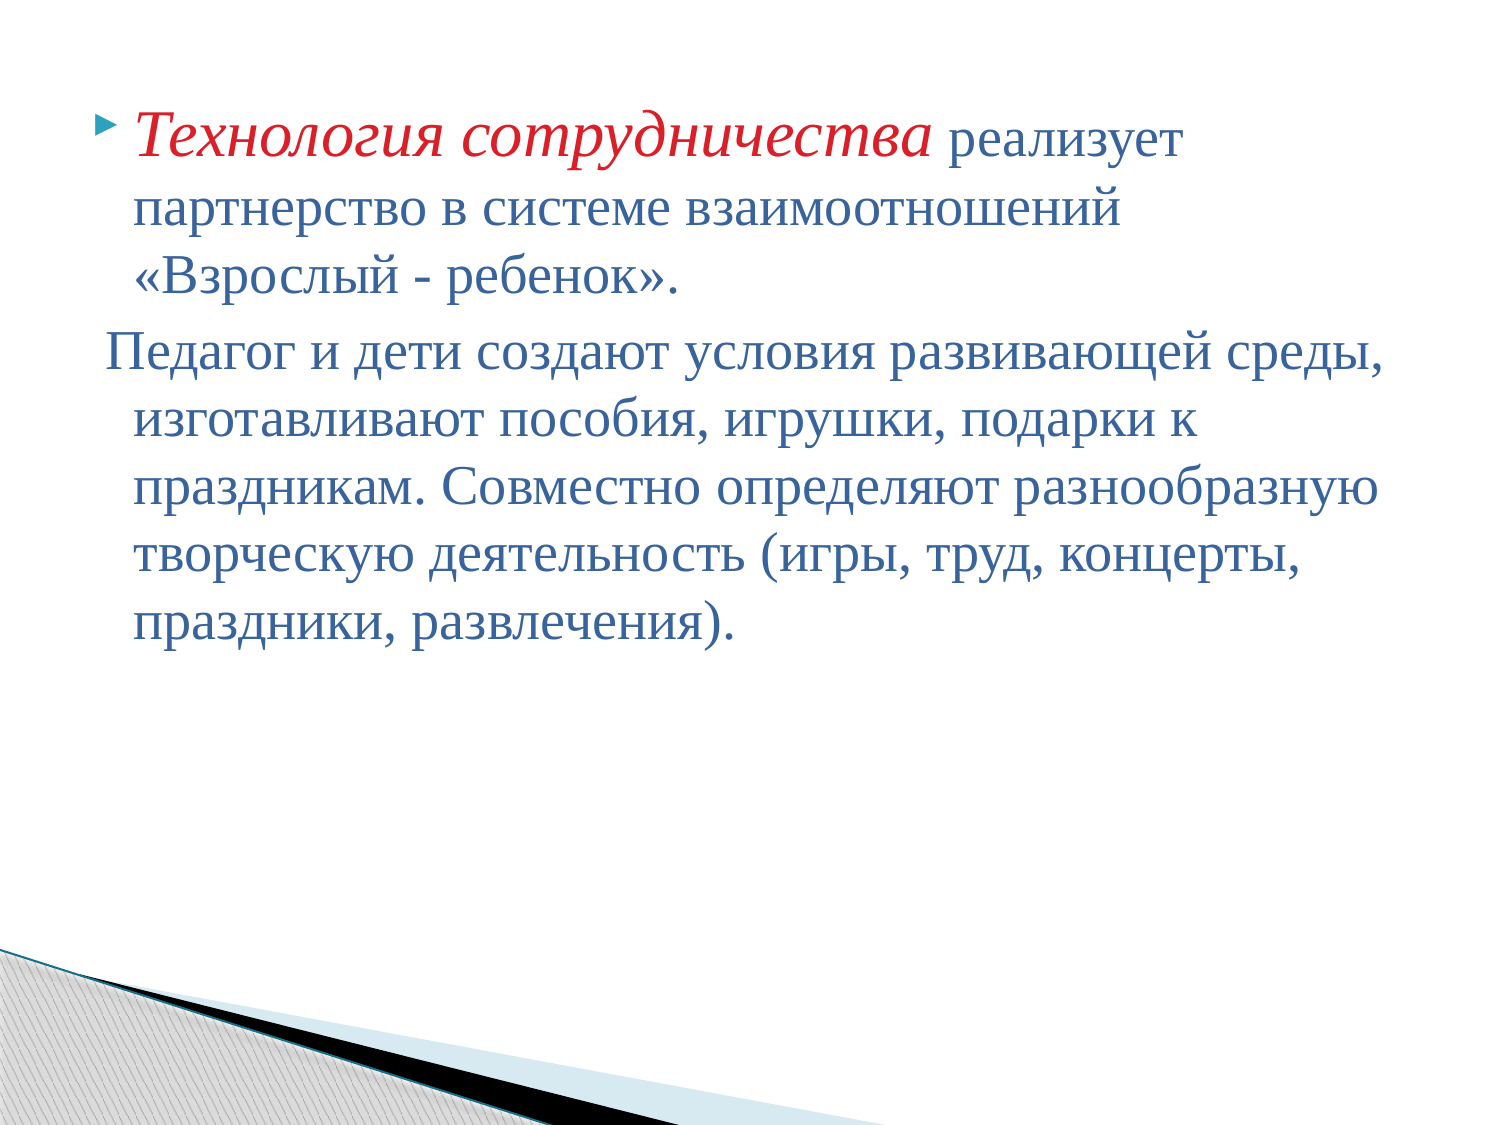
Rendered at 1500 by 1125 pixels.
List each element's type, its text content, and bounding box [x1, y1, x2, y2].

list Технология сотрудничества реализует партнерство в системе взаимоотношений «Взрослый - ребенок». Педагог и дети создают условия развивающей среды, изготавливают пособия, игрушки, подарки к праздникам. Совместно определяют разнообразную творческую деятельность (игры, труд, концерты, праздники, развлечения). [58, 81, 1409, 1107]
